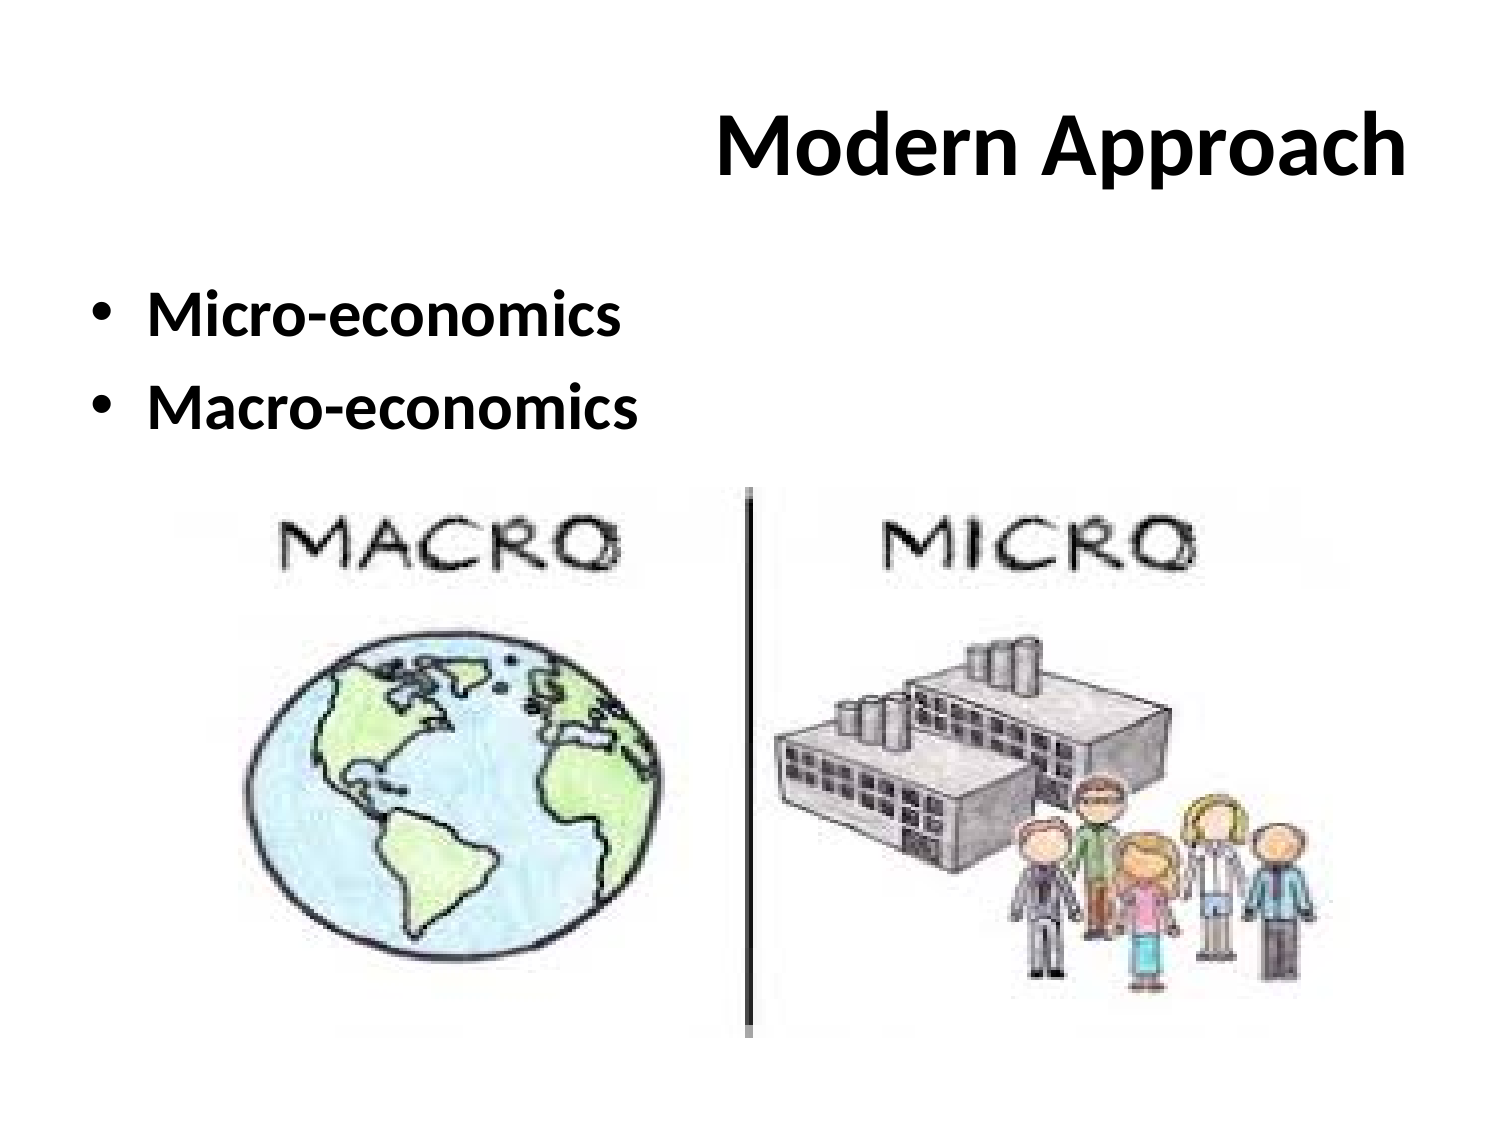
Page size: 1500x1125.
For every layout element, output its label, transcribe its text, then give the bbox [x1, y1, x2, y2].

list Micro-economics Macro-economics [75, 262, 1425, 1005]
title Modern Approach [75, 45, 1425, 233]
picture [174, 487, 1351, 1038]
